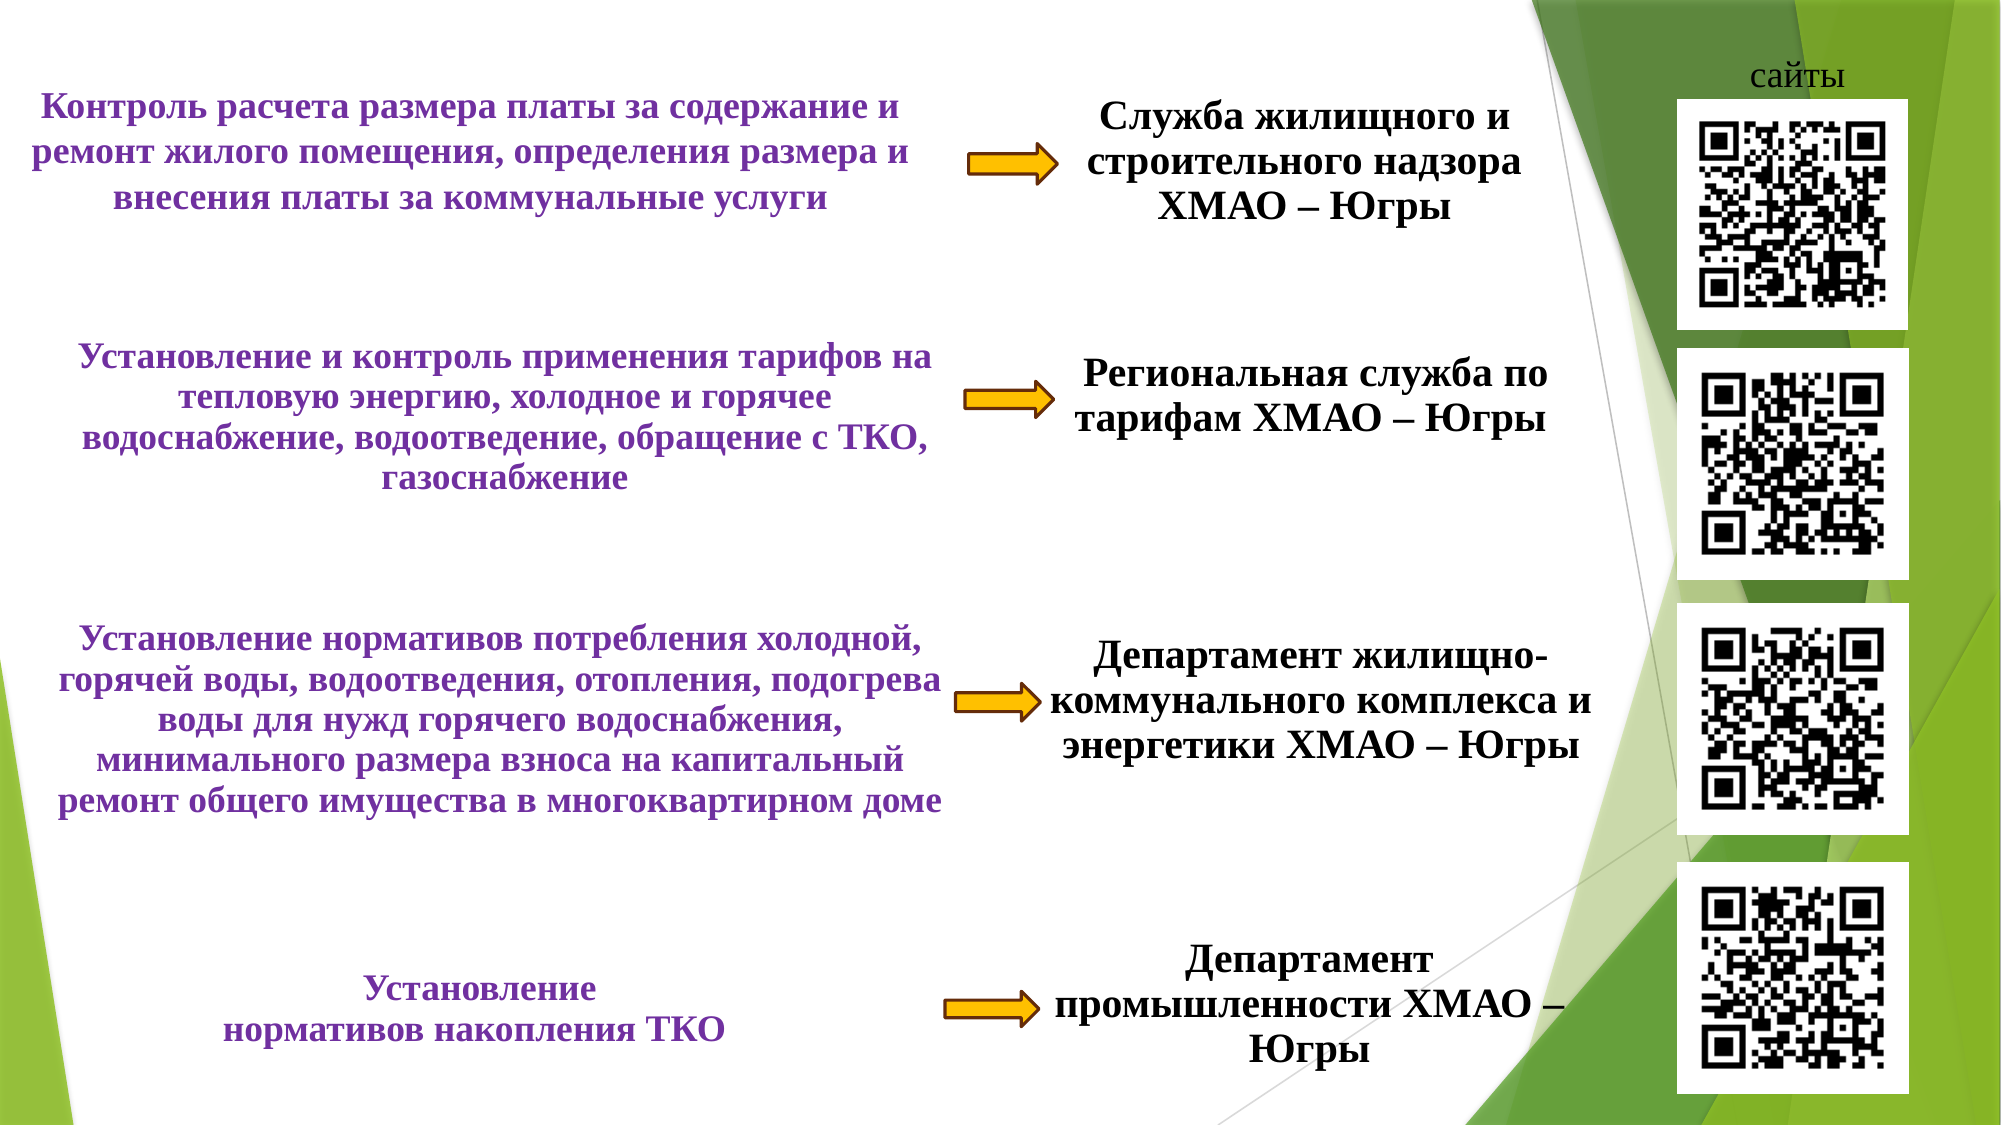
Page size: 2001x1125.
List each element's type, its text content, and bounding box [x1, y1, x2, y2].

text_box Служба жилищного и строительного надзора ХМАО – Югры [1038, 68, 1571, 255]
text_box Департамент жилищно-коммунального комплекса и энергетики ХМАО – Югры [1014, 628, 1628, 772]
text_box [953, 681, 1042, 723]
text_box Установление и контроль применения тарифов на тепловую энергию, холодное и горячее водоснабжение, водоотведение, обращение с ТКО, газоснабжение [39, 331, 971, 503]
picture [1676, 98, 1908, 330]
text_box [963, 379, 1055, 420]
picture [1676, 862, 1910, 1095]
picture [1676, 603, 1910, 836]
picture [1676, 347, 1910, 581]
text_box Установление нормативов накопления ТКО [13, 955, 945, 1062]
text_box Региональная служба по тарифам ХМАО – Югры [1056, 328, 1576, 464]
text_box Департамент промышленности ХМАО – Югры [1015, 918, 1604, 1091]
text_box сайты [1735, 42, 1876, 98]
text_box [943, 989, 1041, 1029]
title Контроль расчета размера платы за содержание и ремонт жилого помещения, определения размера и внесения платы за коммунальные услуги [5, 72, 937, 255]
text_box Установление нормативов потребления холодной, горячей воды, водоотведения, отопления, подогрева воды для нужд горячего водоснабжения, минимального размера взноса на капитальный ремонт общего имущества в многоквартирном доме [34, 566, 966, 872]
text_box [967, 142, 1059, 186]
